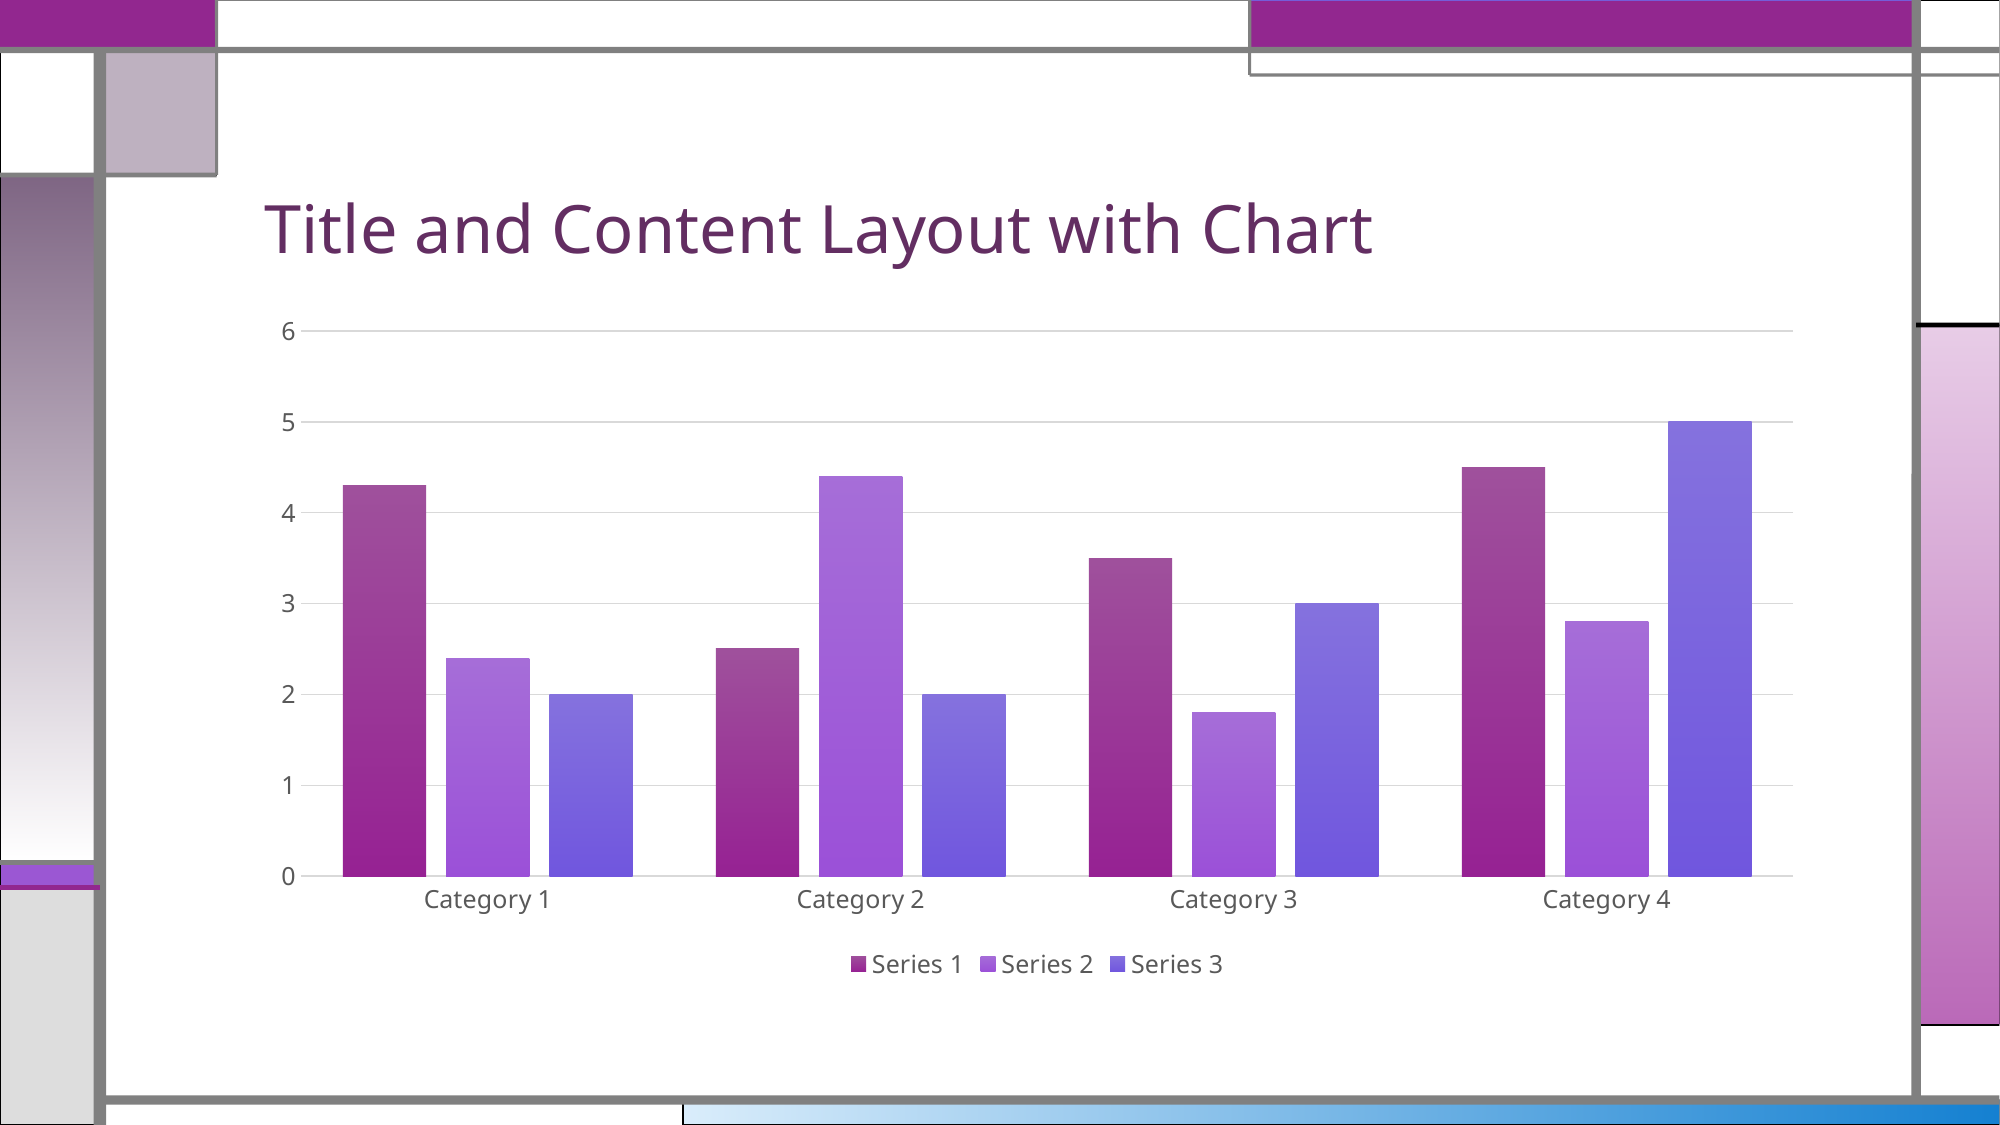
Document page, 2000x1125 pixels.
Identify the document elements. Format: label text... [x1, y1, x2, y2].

chart [249, 299, 1825, 988]
title Title and Content Layout with Chart [249, 87, 1825, 275]
